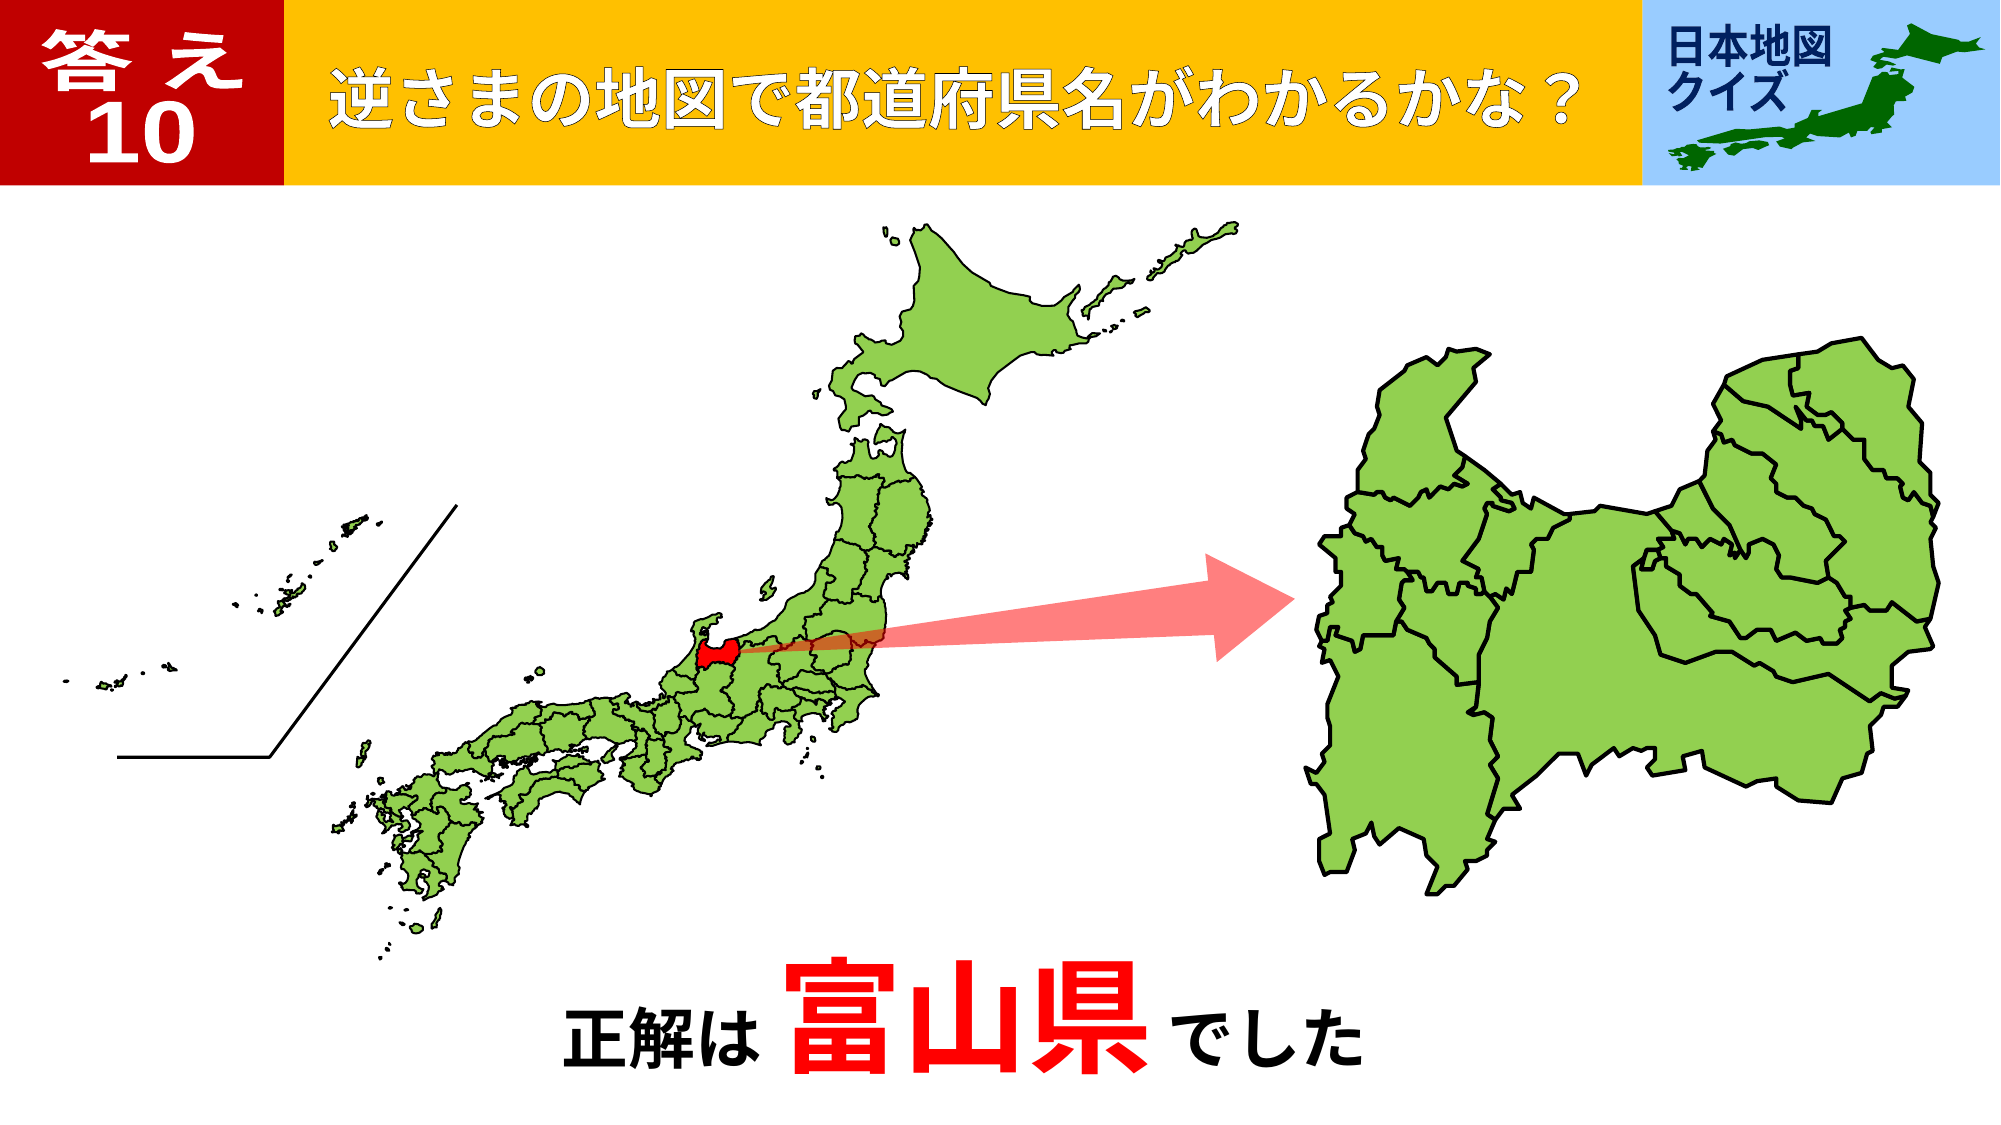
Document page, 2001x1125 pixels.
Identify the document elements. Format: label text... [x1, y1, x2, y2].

text_box [1243, 572, 1295, 641]
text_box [63, 221, 1239, 960]
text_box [1305, 337, 1939, 895]
text_box 正解は 富山県 でした [546, 931, 1383, 1097]
